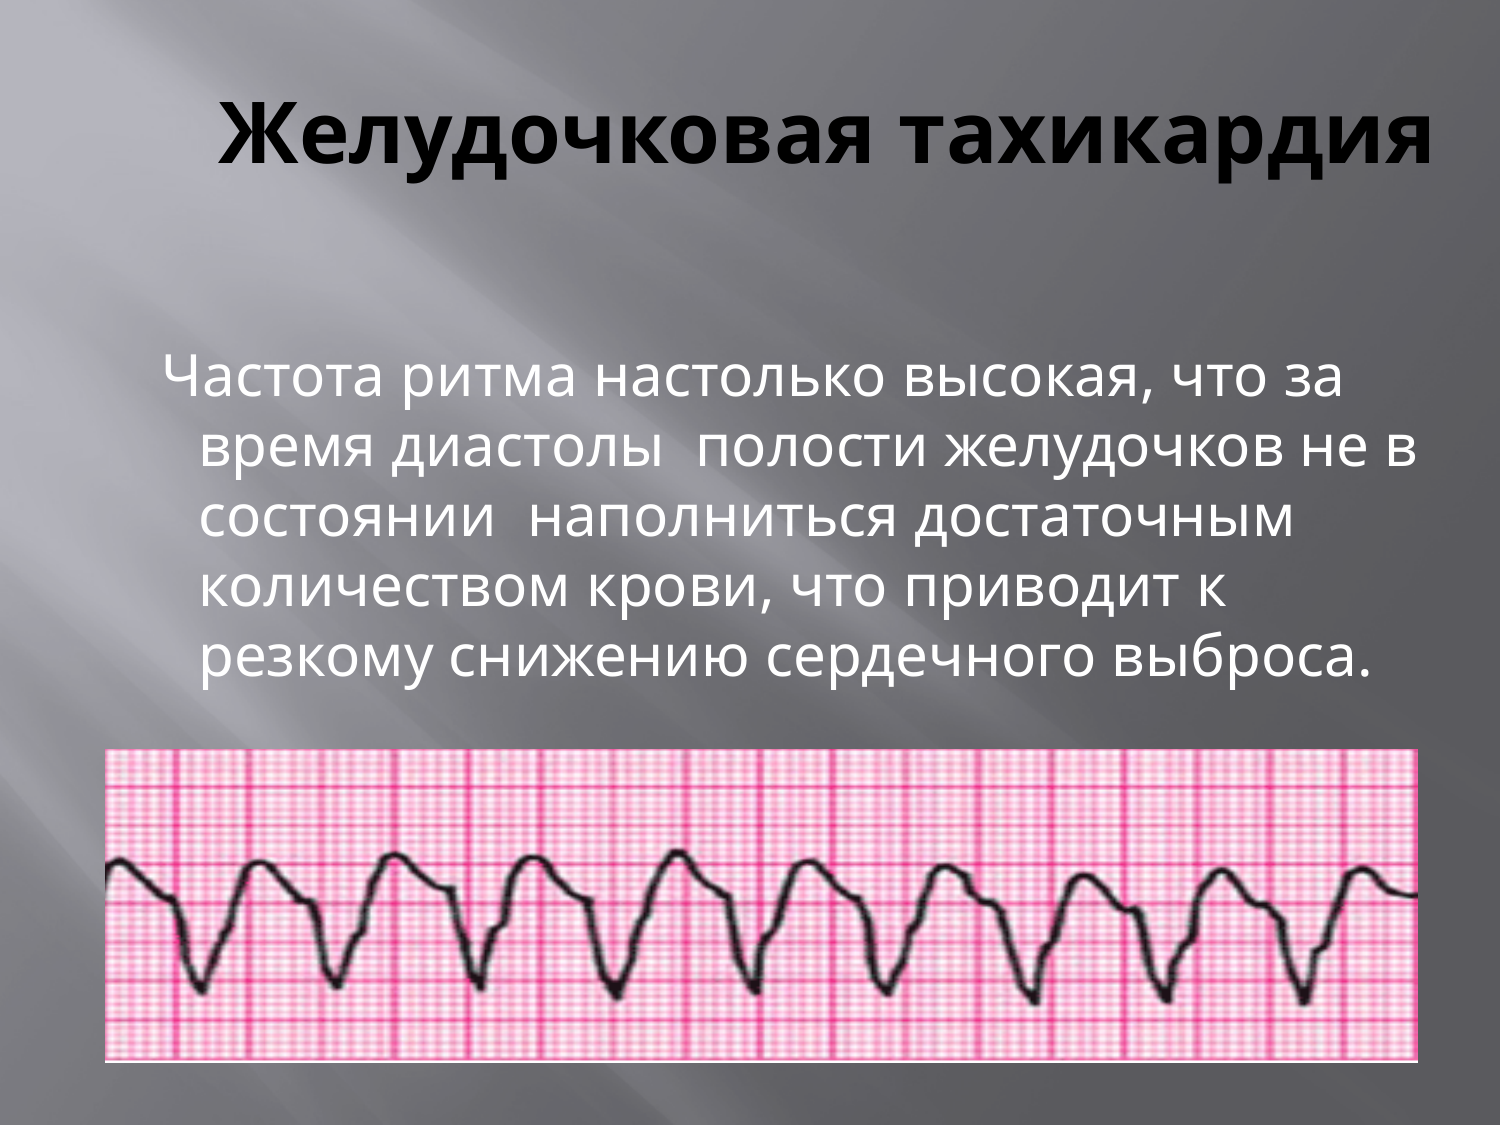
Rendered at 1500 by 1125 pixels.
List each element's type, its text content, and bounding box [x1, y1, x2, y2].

picture [105, 749, 1419, 1063]
list Частота ритма настолько высокая, что за время диастолы полости желудочков не в состоянии наполниться достаточным количеством крови, что приводит к резкому снижению сердечного выброса. [93, 331, 1469, 1006]
title Желудочковая тахикардия [188, 35, 1468, 223]
